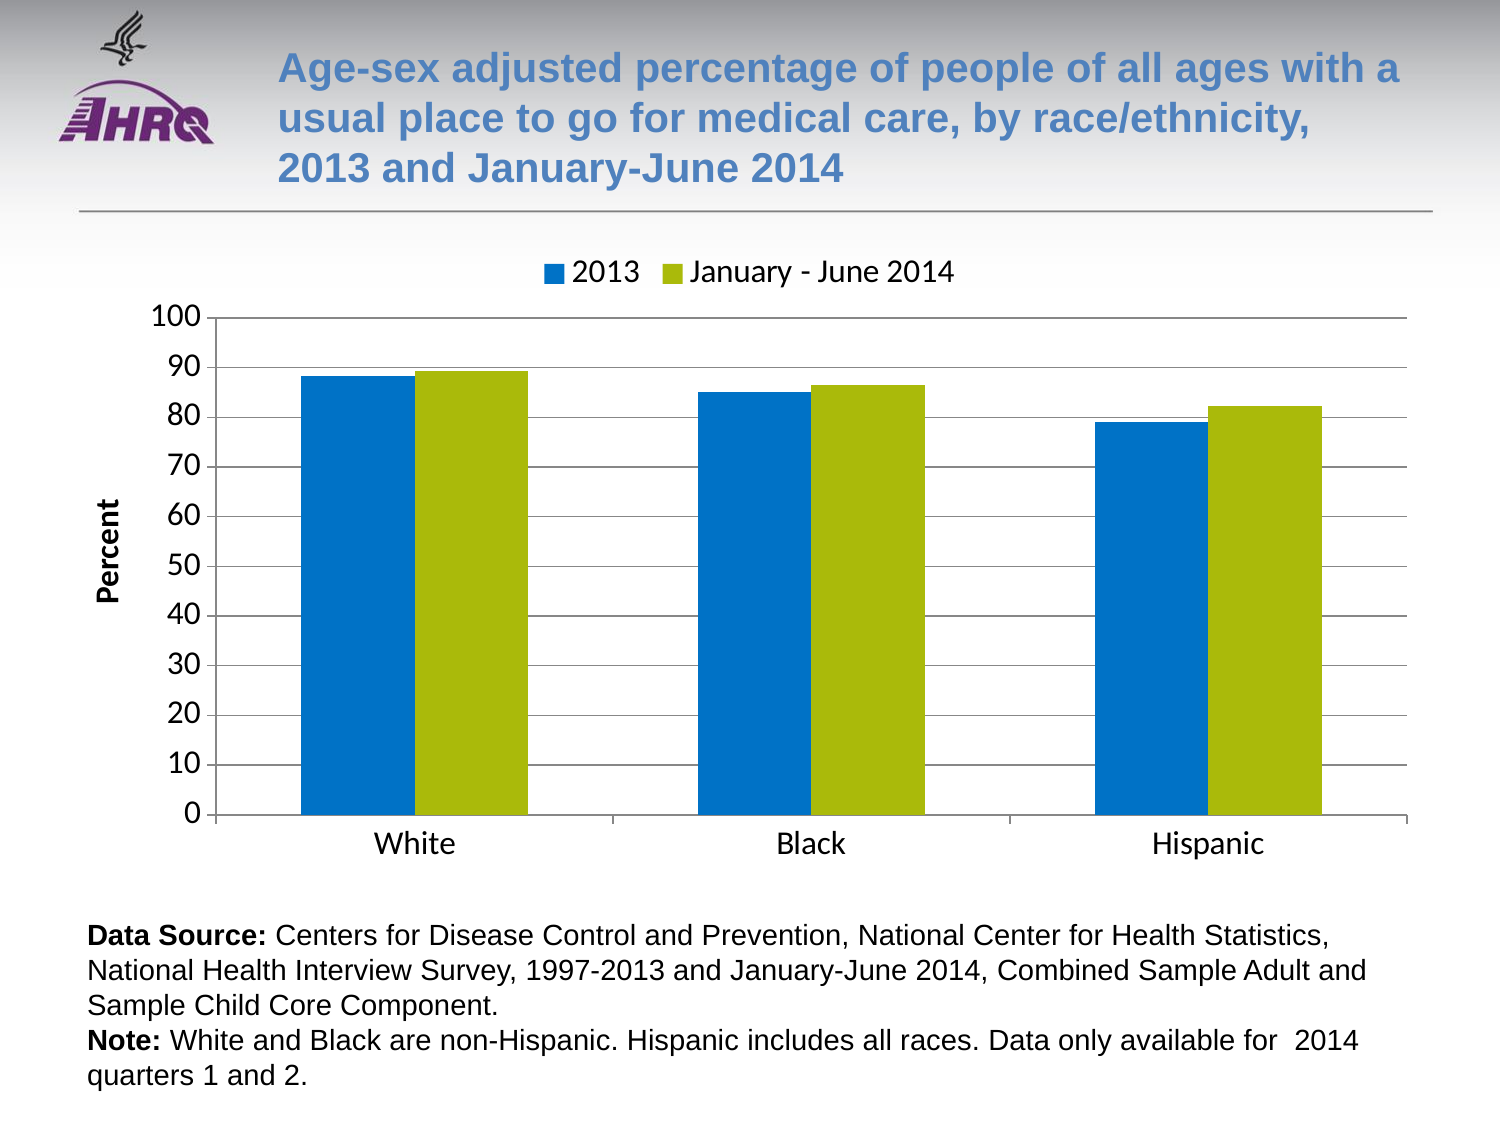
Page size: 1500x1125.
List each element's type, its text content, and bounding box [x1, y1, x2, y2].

text_box Data Source: Centers for Disease Control and Prevention, National Center for Health Statistics, National Health Interview Survey, 1997-2013 and January-June 2014, Combined Sample Adult and Sample Child Core Component. Note: White and Black are non-Hispanic. Hispanic includes all races. Data only available for 2014 quarters 1 and 2. [72, 909, 1460, 1099]
picture [0, 0, 1500, 1125]
chart [74, 239, 1426, 891]
title Age-sex adjusted percentage of people of all ages with a usual place to go for medical care, by race/ethnicity, 2013 and January-June 2014 [262, 45, 1425, 188]
